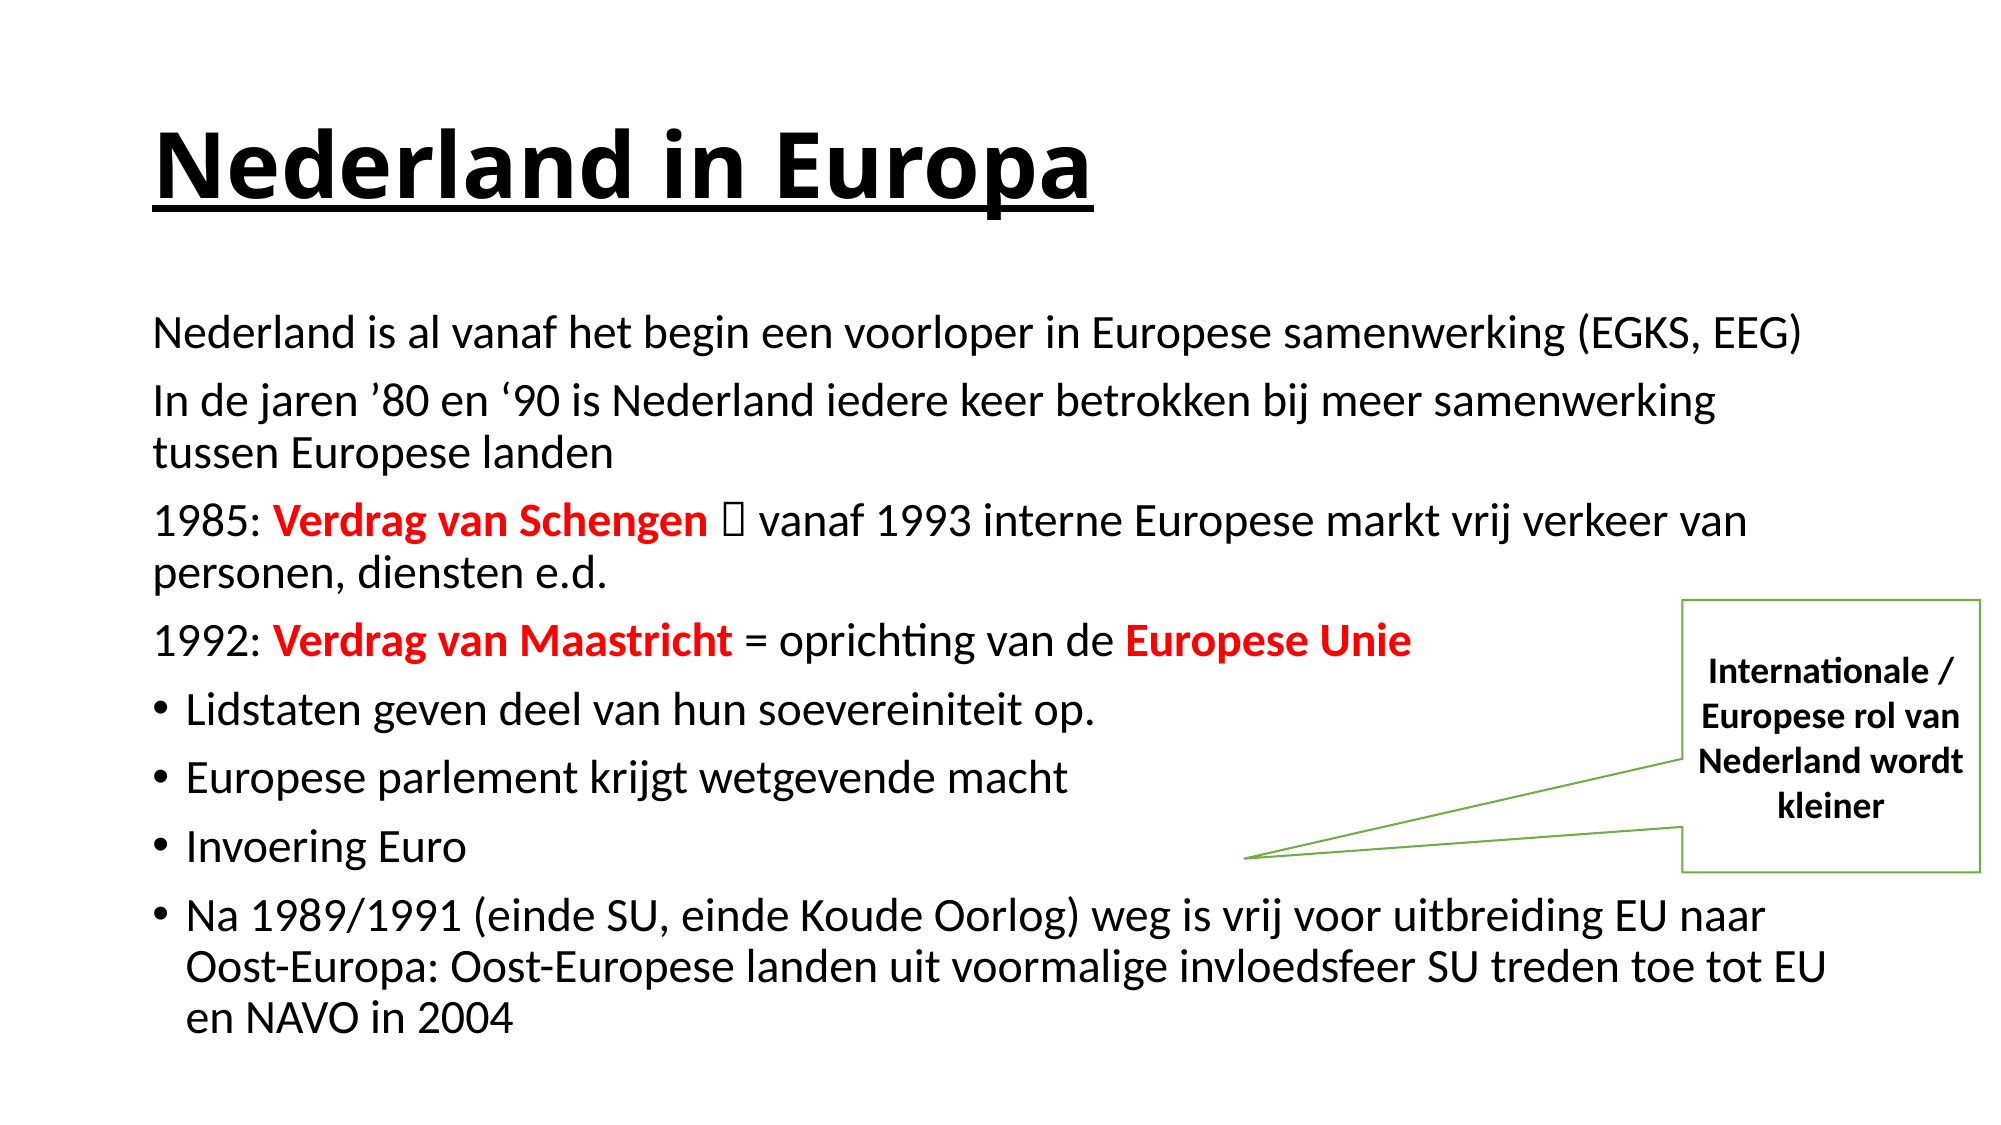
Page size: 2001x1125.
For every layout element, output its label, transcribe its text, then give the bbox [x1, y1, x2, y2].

list Nederland is al vanaf het begin een voorloper in Europese samenwerking (EGKS, EEG) In de jaren ’80 en ‘90 is Nederland iedere keer betrokken bij meer samenwerking tussen Europese landen 1985: Verdrag van Schengen  vanaf 1993 interne Europese markt vrij verkeer van personen, diensten e.d. 1992: Verdrag van Maastricht = oprichting van de Europese Unie Lidstaten geven deel van hun soevereiniteit op. Europese parlement krijgt wetgevende macht Invoering Euro Na 1989/1991 (einde SU, einde Koude Oorlog) weg is vrij voor uitbreiding EU naar Oost-Europa: Oost-Europese landen uit voormalige invloedsfeer SU treden toe tot EU en NAVO in 2004 [137, 299, 1863, 1092]
title Nederland in Europa [137, 59, 1863, 278]
text_box Internationale / Europese rol van Nederland wordt kleiner [1243, 598, 1982, 874]
